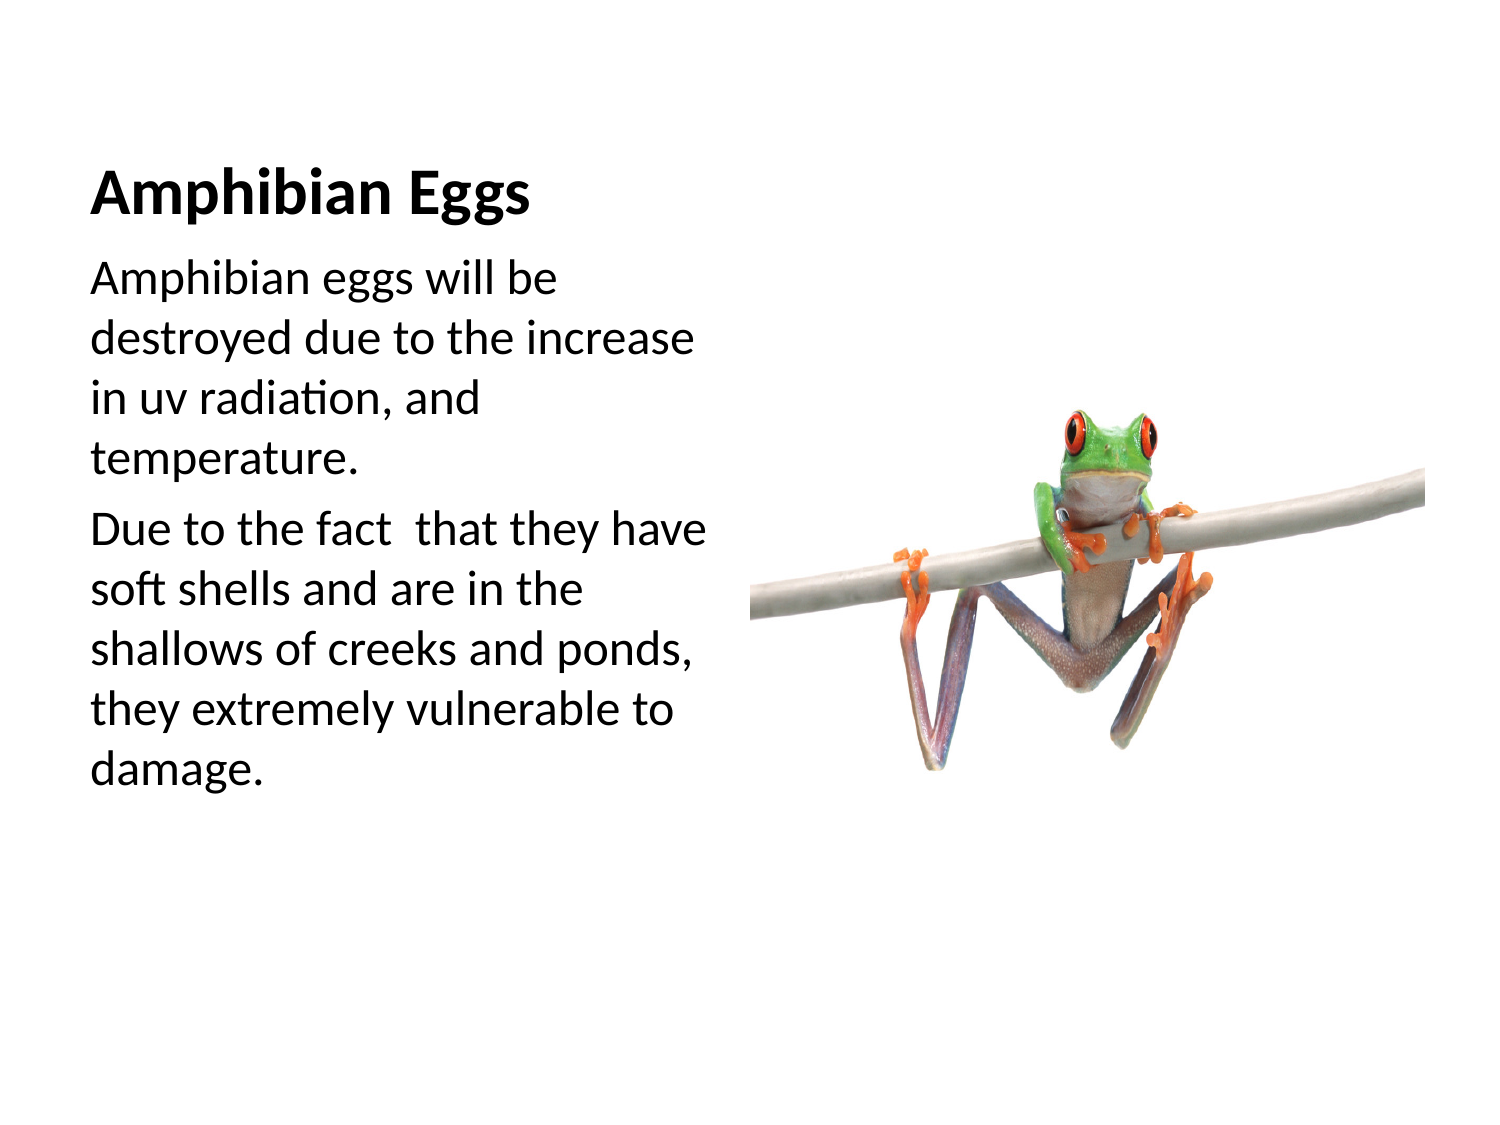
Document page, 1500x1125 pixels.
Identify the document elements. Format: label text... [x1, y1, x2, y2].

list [749, 199, 1426, 938]
list Amphibian eggs will be destroyed due to the increase in uv radiation, and temperature. Due to the fact that they have soft shells and are in the shallows of creeks and ponds, they extremely vulnerable to damage. [75, 237, 725, 1005]
title Amphibian Eggs [75, 44, 569, 236]
